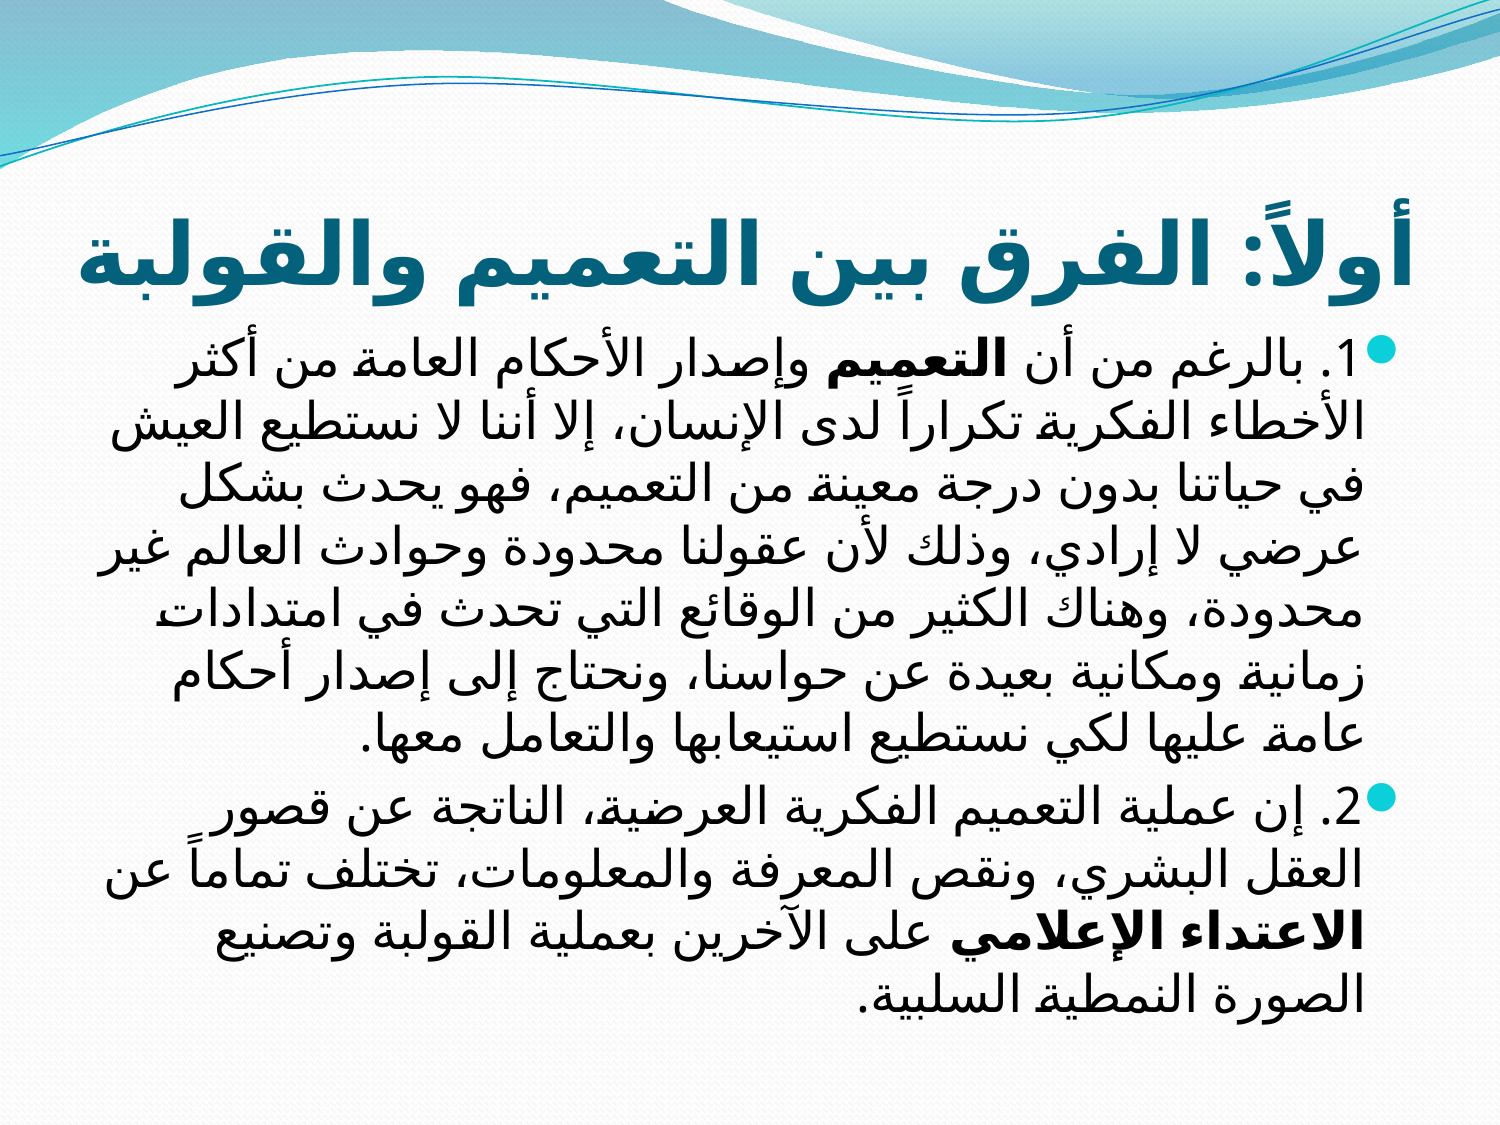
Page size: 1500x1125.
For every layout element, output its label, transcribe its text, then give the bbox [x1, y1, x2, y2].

title أولاً: الفرق بين التعميم والقولبة [75, 115, 1425, 303]
list 1. بالرغم من أن التعميم وإصدار الأحكام العامة من أكثر الأخطاء الفكرية تكراراً لدى الإنسان، إلا أننا لا نستطيع العيش في حياتنا بدون درجة معينة من التعميم، فهو يحدث بشكل عرضي لا إرادي، وذلك لأن عقولنا محدودة وحوادث العالم غير محدودة، وهناك الكثير من الوقائع التي تحدث في امتدادات زمانية ومكانية بعيدة عن حواسنا، ونحتاج إلى إصدار أحكام عامة عليها لكي نستطيع استيعابها والتعامل معها. 2. إن عملية التعميم الفكرية العرضية، الناتجة عن قصور العقل البشري، ونقص المعرفة والمعلومات، تختلف تماماً عن الاعتداء الإعلامي على الآخرين بعملية القولبة وتصنيع الصورة النمطية السلبية. [75, 317, 1425, 1038]
